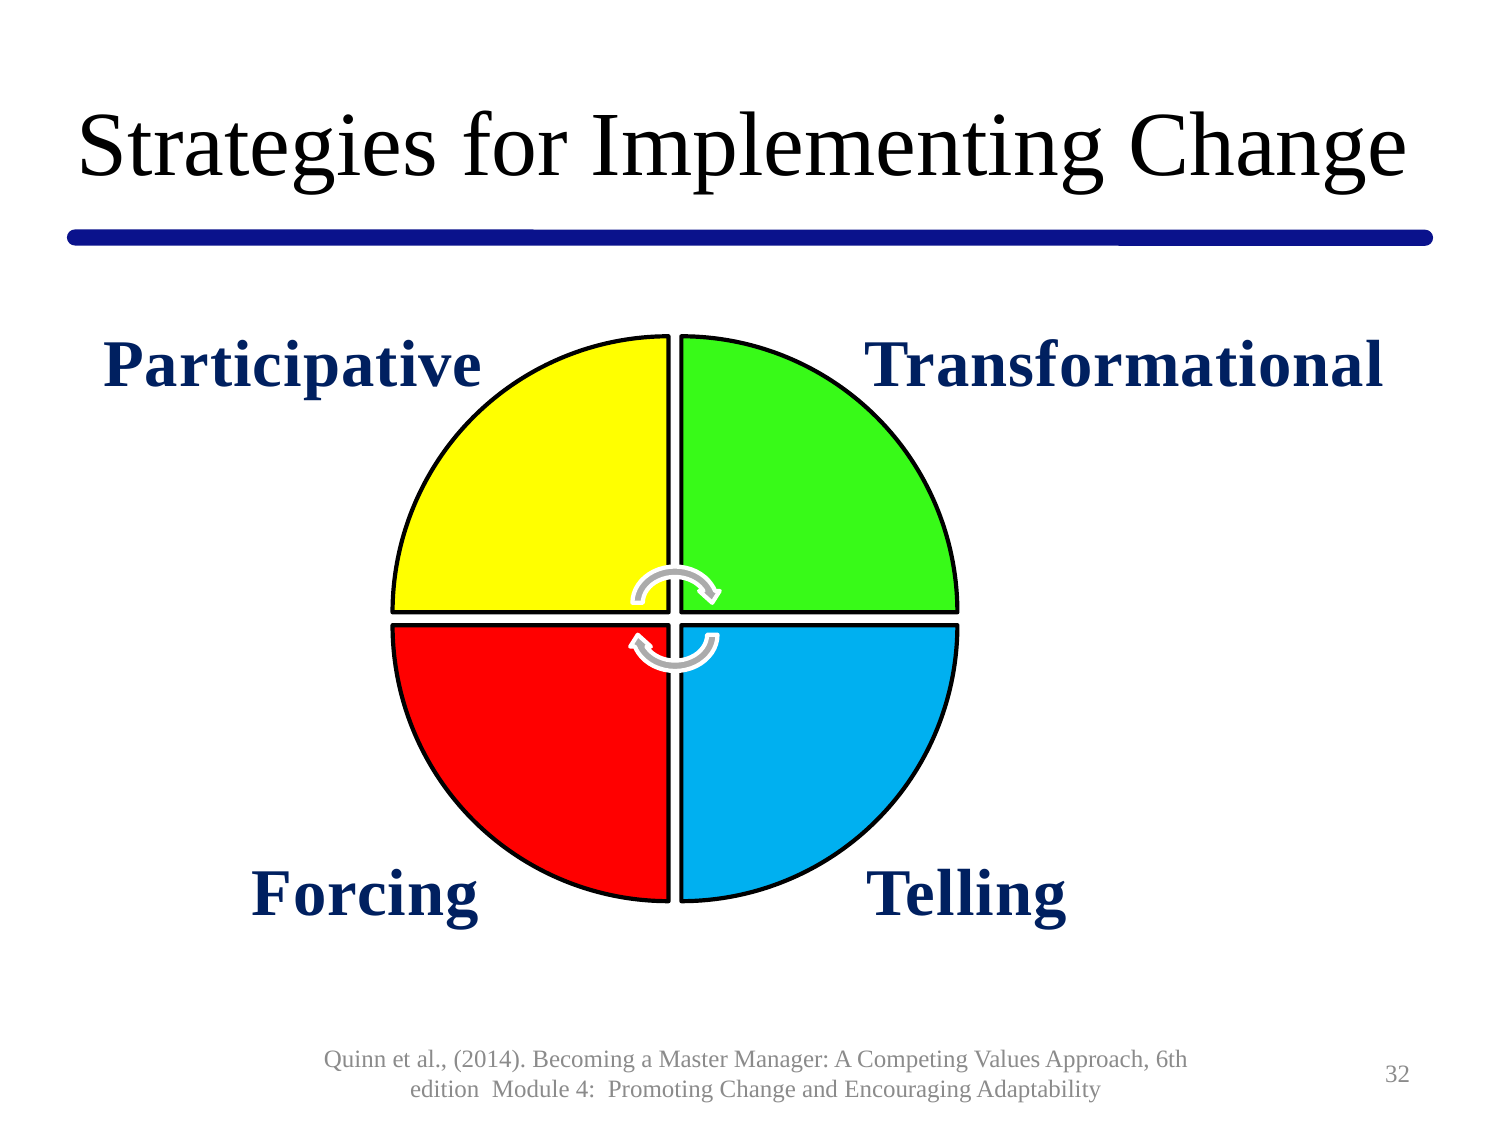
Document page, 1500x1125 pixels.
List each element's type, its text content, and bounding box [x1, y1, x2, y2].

slide_number 32 [1074, 1042, 1425, 1103]
text_box Transformational [1304, 312, 1500, 408]
footer Quinn et al., (2014). Becoming a Master Manager: A Competing Values Approach, 6th edition Module 4: Promoting Change and Encouraging Adaptability [287, 1042, 1074, 1103]
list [49, 299, 1301, 938]
title Strategies for Implementing Change [50, 45, 1438, 233]
